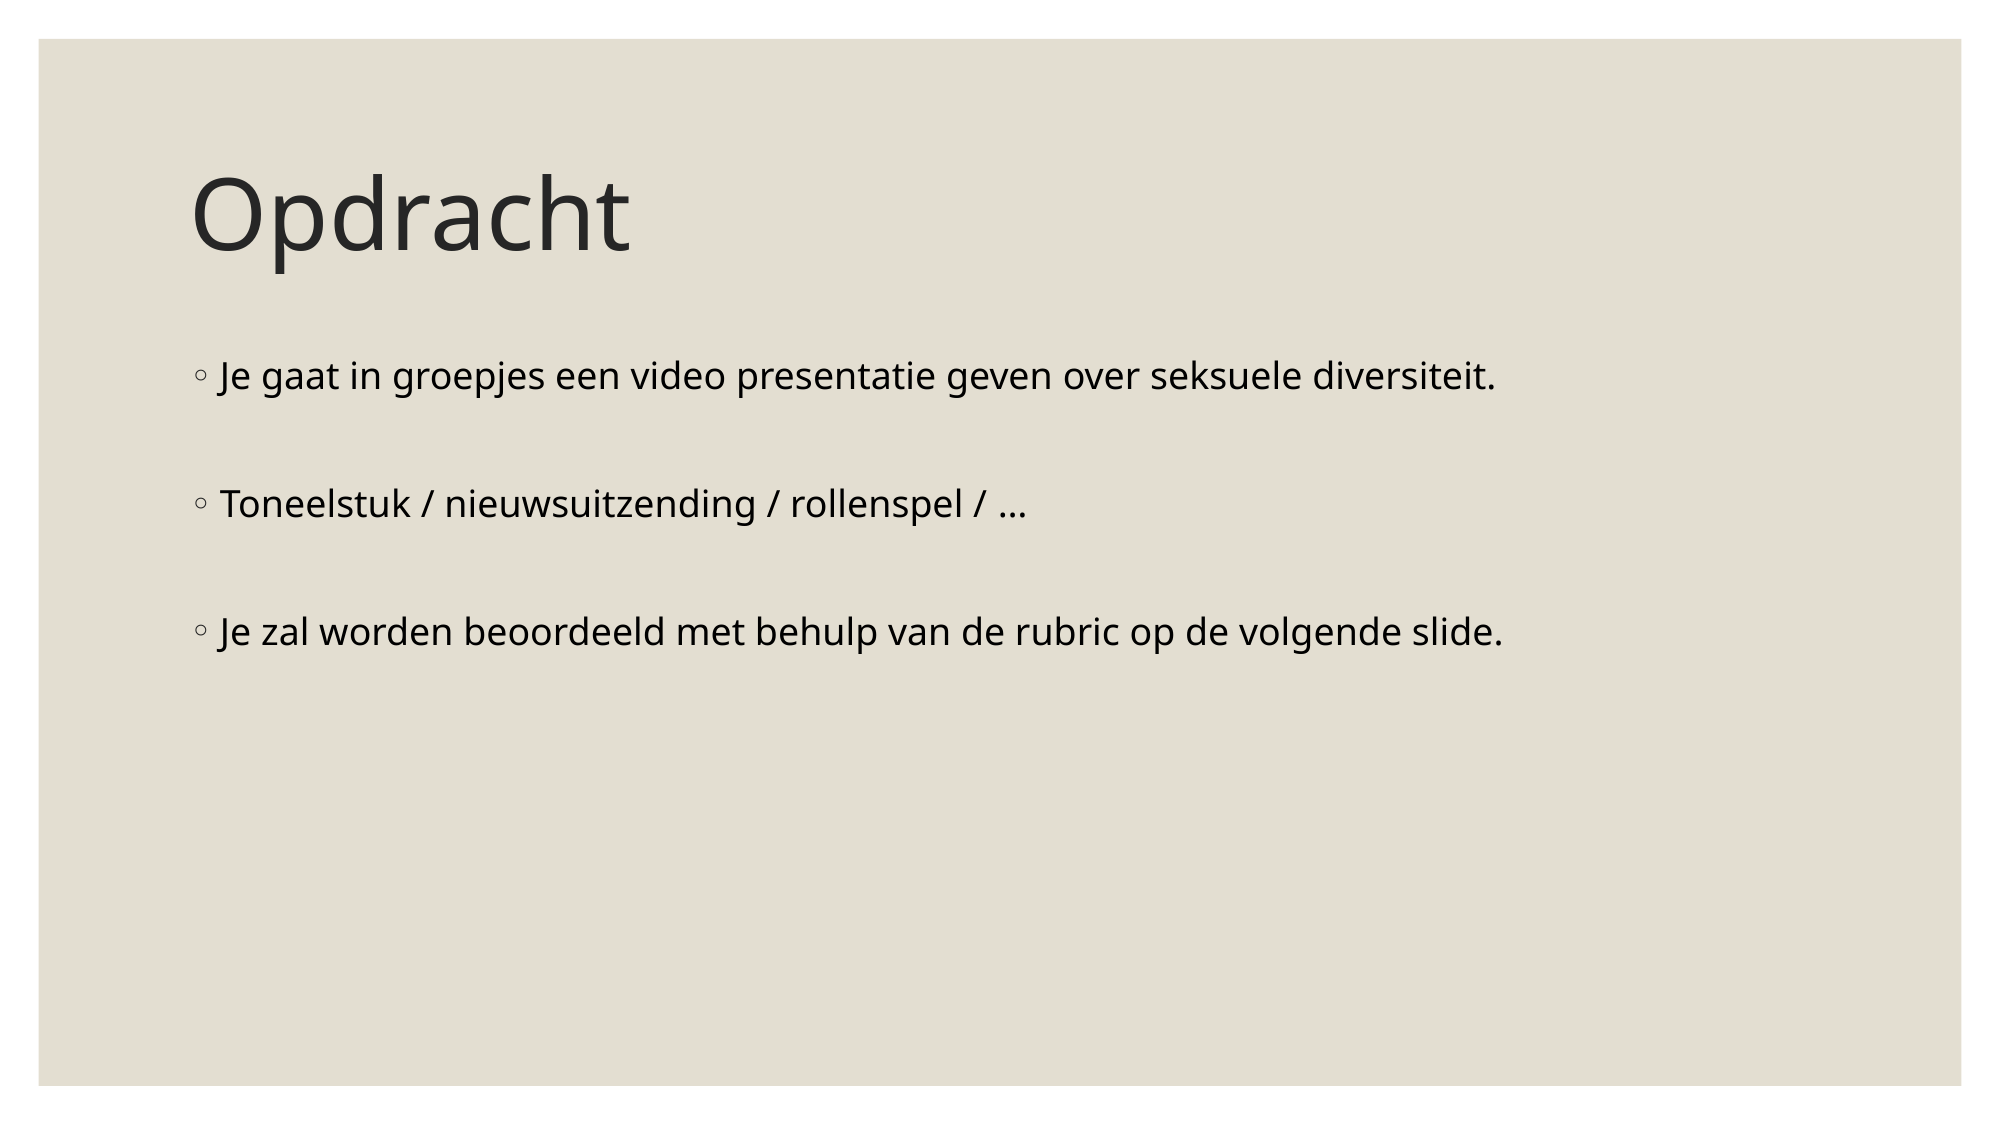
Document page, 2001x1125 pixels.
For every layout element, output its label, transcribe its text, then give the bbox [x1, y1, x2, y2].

list Je gaat in groepjes een video presentatie geven over seksuele diversiteit. Toneelstuk / nieuwsuitzending / rollenspel / … Je zal worden beoordeeld met behulp van de rubric op de volgende slide. [174, 345, 1825, 990]
title Opdracht [174, 105, 1825, 331]
